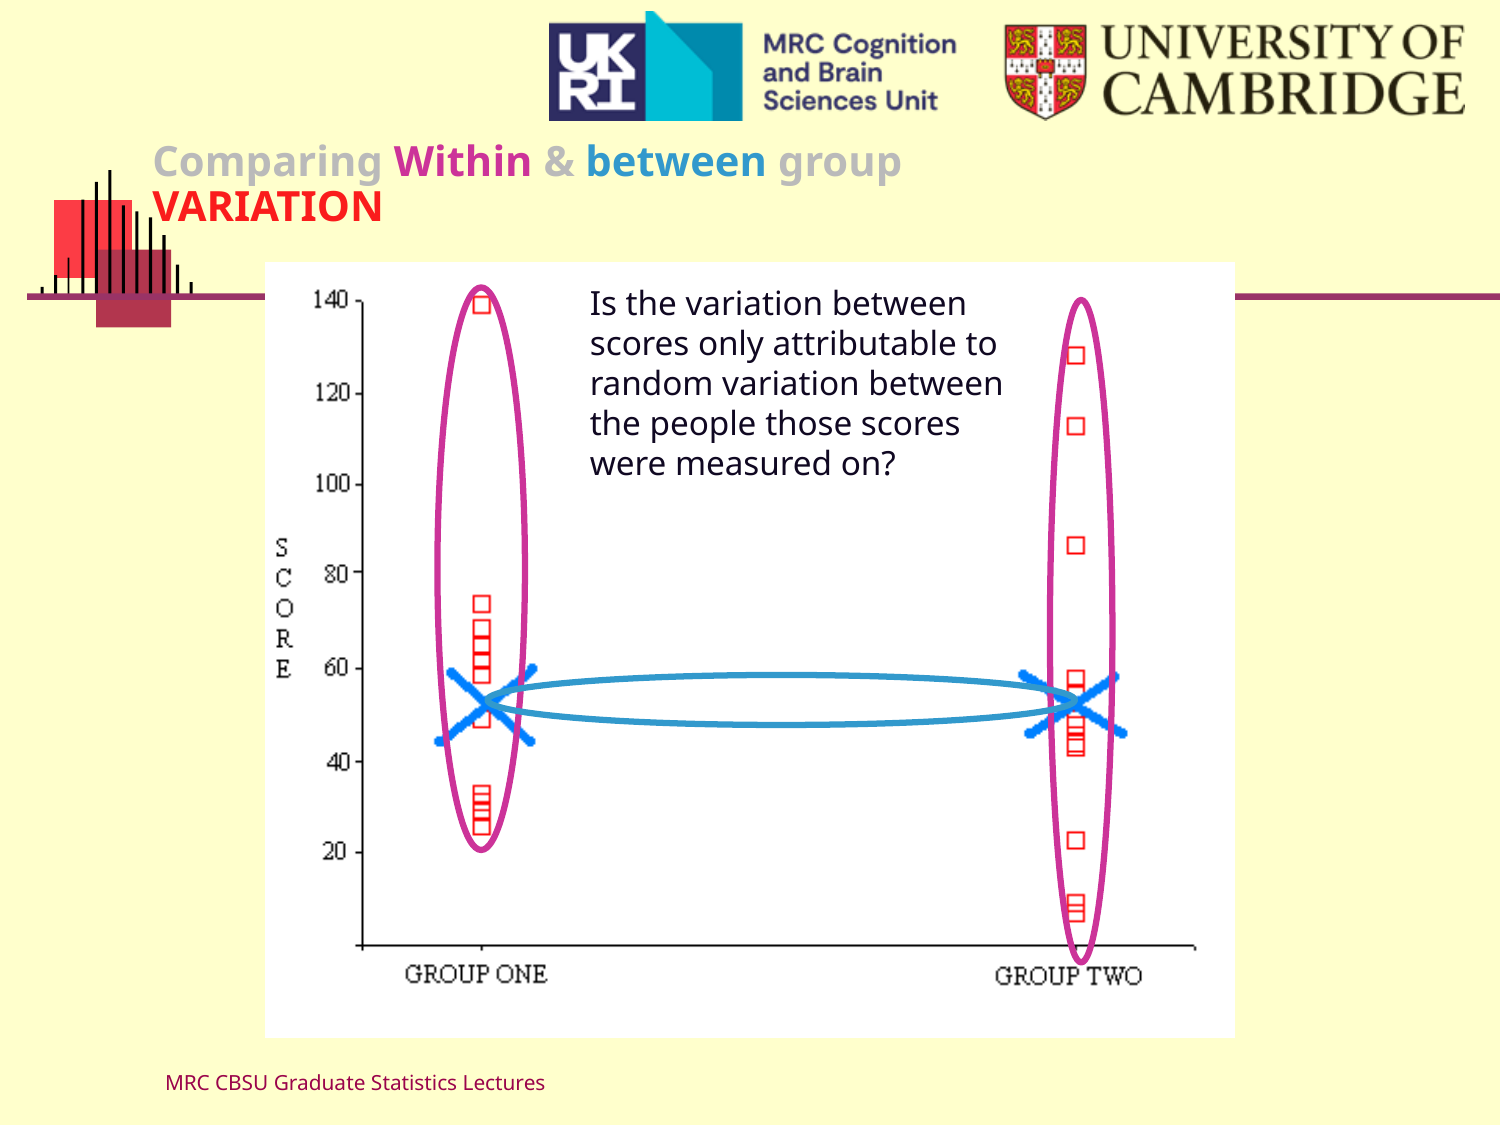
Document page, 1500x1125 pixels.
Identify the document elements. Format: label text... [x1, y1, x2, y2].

title Comparing Within & between group VARIATION [137, 137, 988, 233]
picture [549, 11, 1465, 121]
footer MRC CBSU Graduate Statistics Lectures [149, 1062, 988, 1101]
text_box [265, 262, 1235, 1038]
